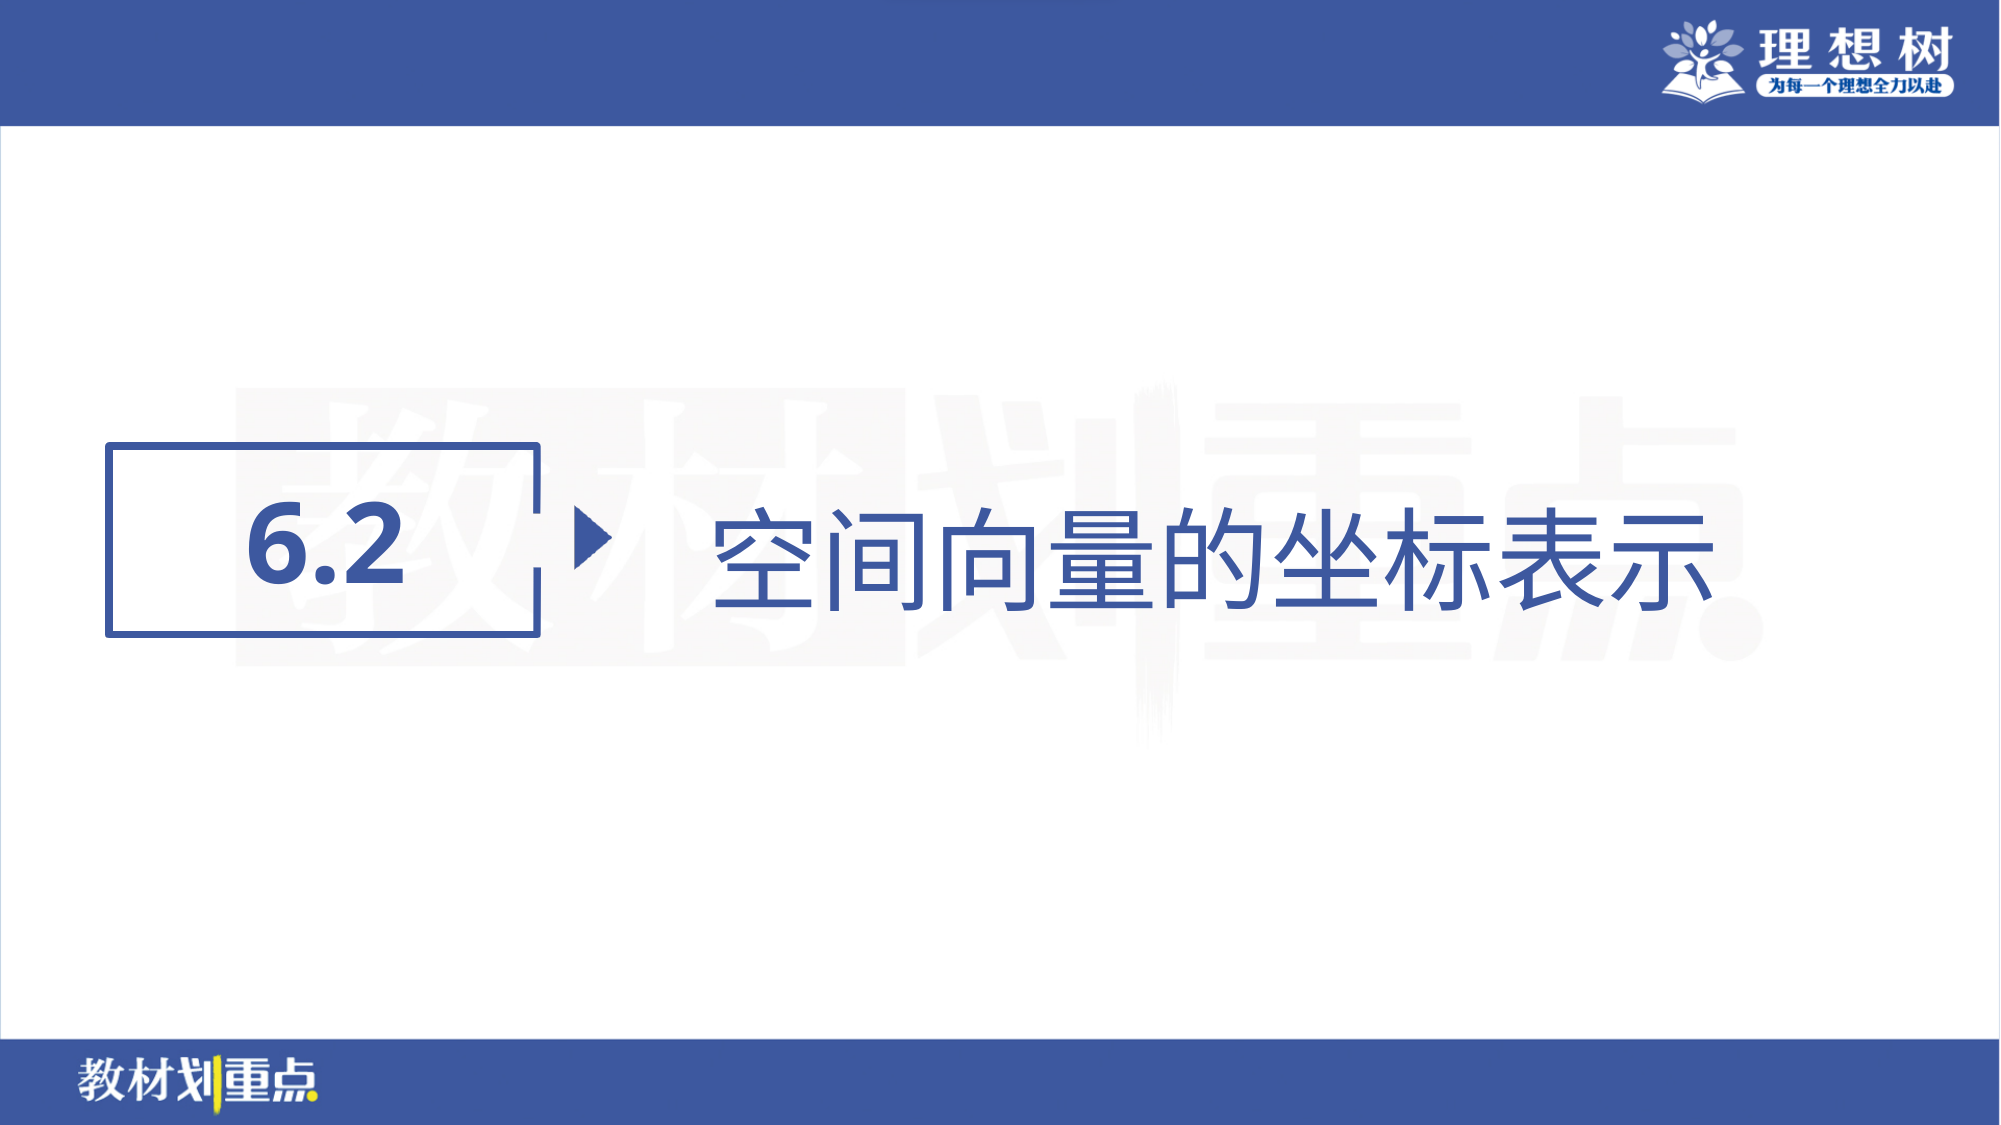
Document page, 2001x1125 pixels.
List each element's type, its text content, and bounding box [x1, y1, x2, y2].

text_box 空间向量的坐标表示 [708, 424, 1967, 635]
picture [0, 0, 2000, 1125]
